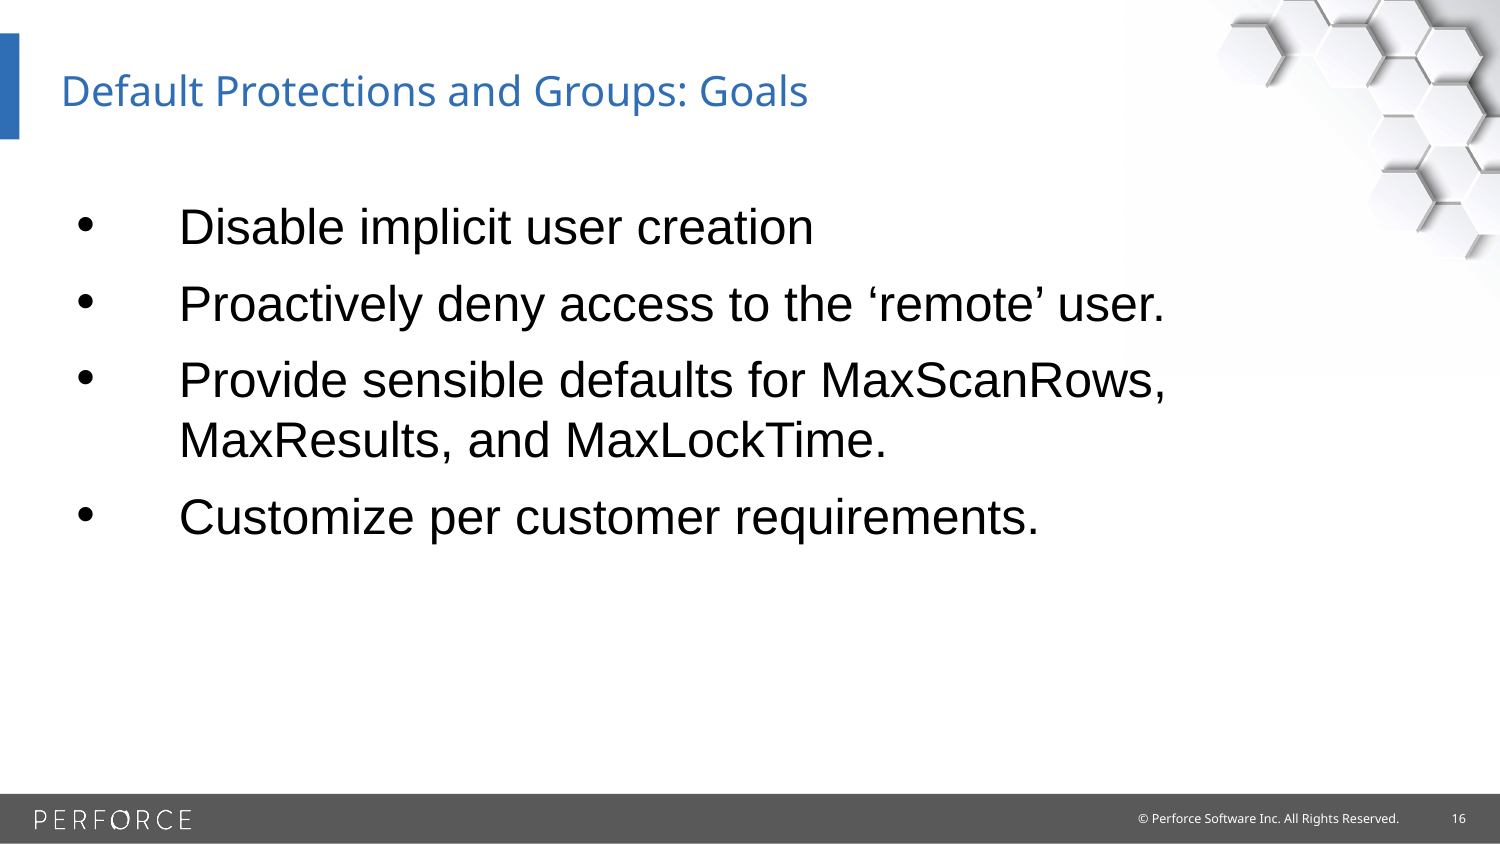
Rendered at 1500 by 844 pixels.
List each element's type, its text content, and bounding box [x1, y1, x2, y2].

picture [1123, 0, 1500, 377]
picture [34, 808, 192, 831]
text_box Disable implicit user creation Proactively deny access to the ‘remote’ user. Provide sensible defaults for MaxScanRows, MaxResults, and MaxLockTime. Customize per customer requirements. [60, 186, 1411, 723]
title Default Protections and Groups: Goals [60, 41, 1222, 132]
